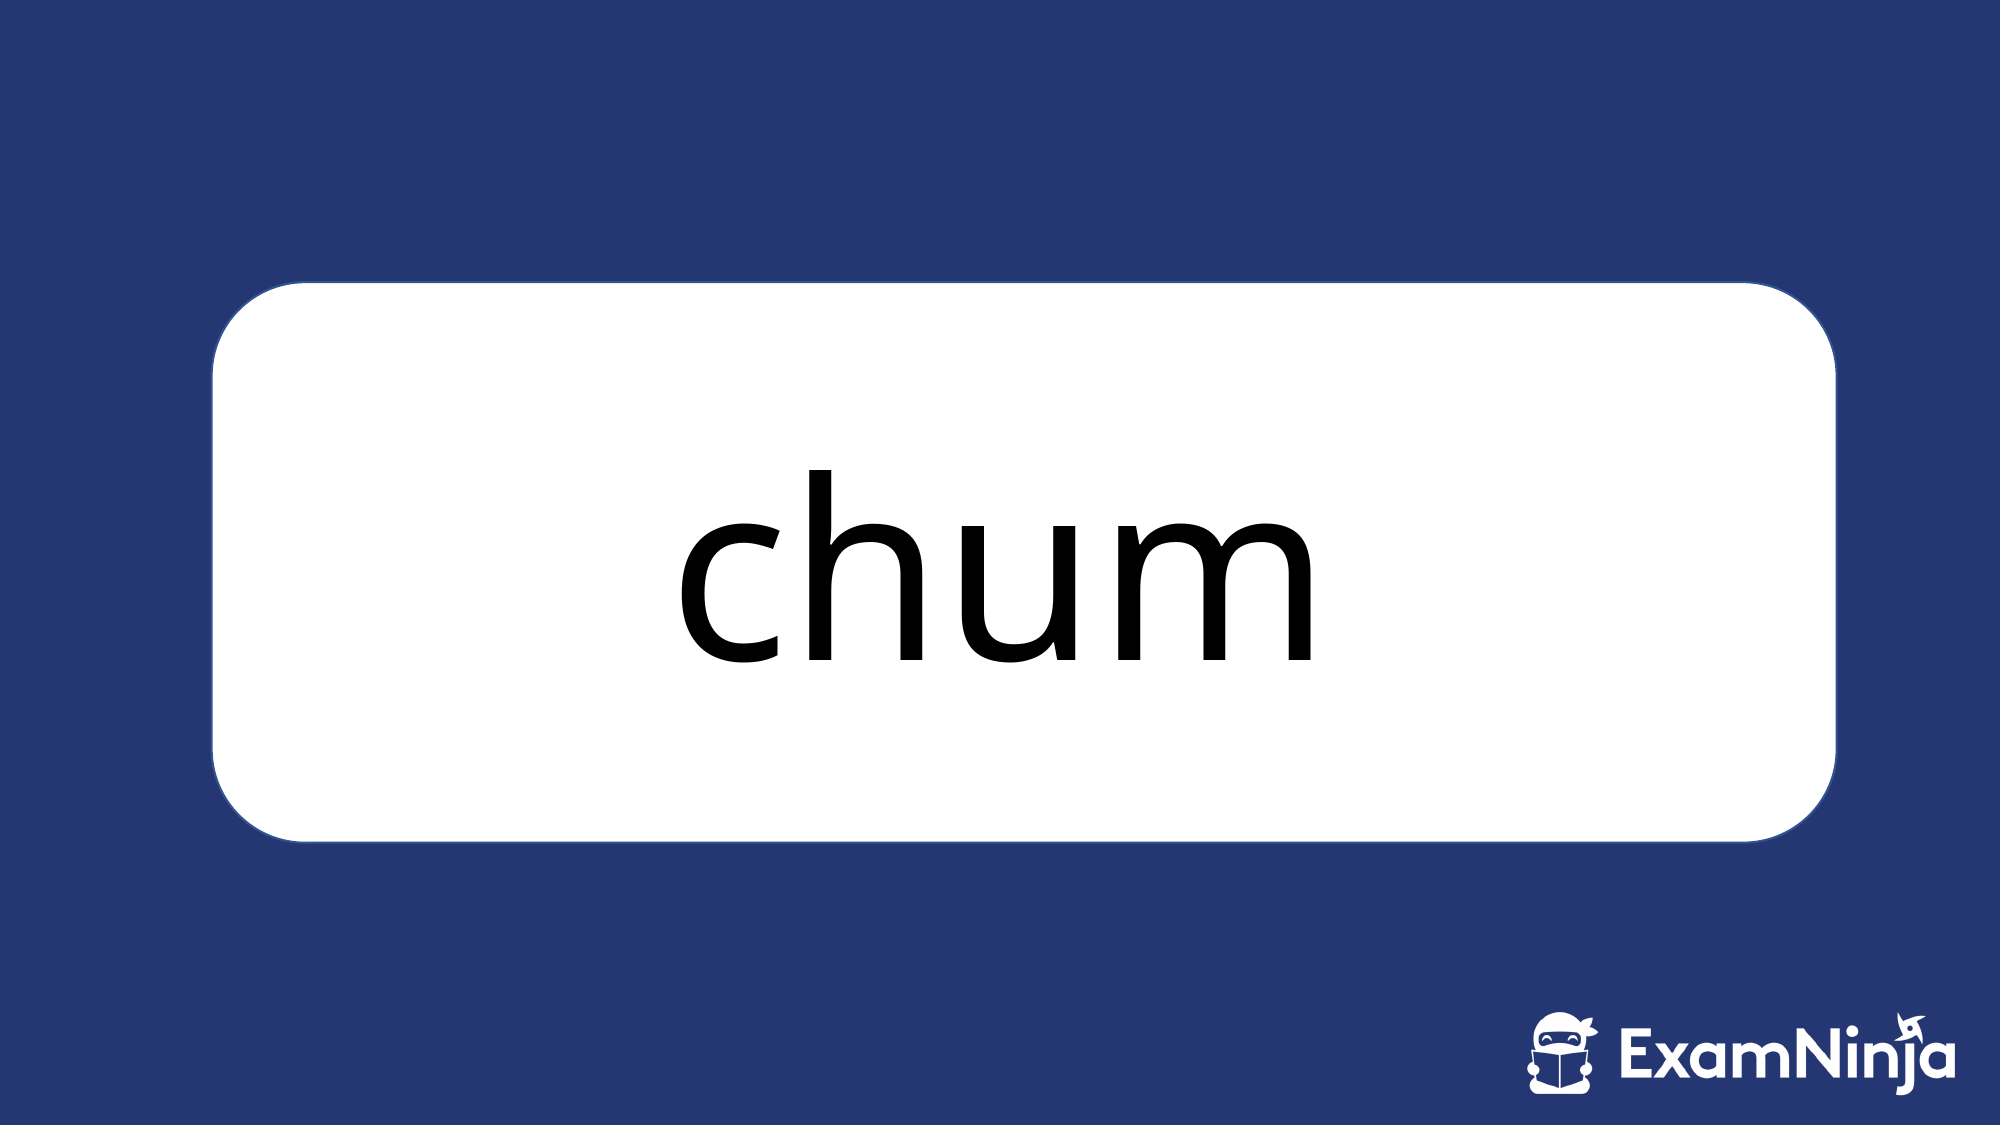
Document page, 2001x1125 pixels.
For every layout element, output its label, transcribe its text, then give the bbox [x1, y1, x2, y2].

text_box chum [143, 403, 1857, 719]
text_box [210, 281, 1838, 403]
picture [1501, 1003, 1979, 1102]
text_box [210, 719, 1838, 844]
